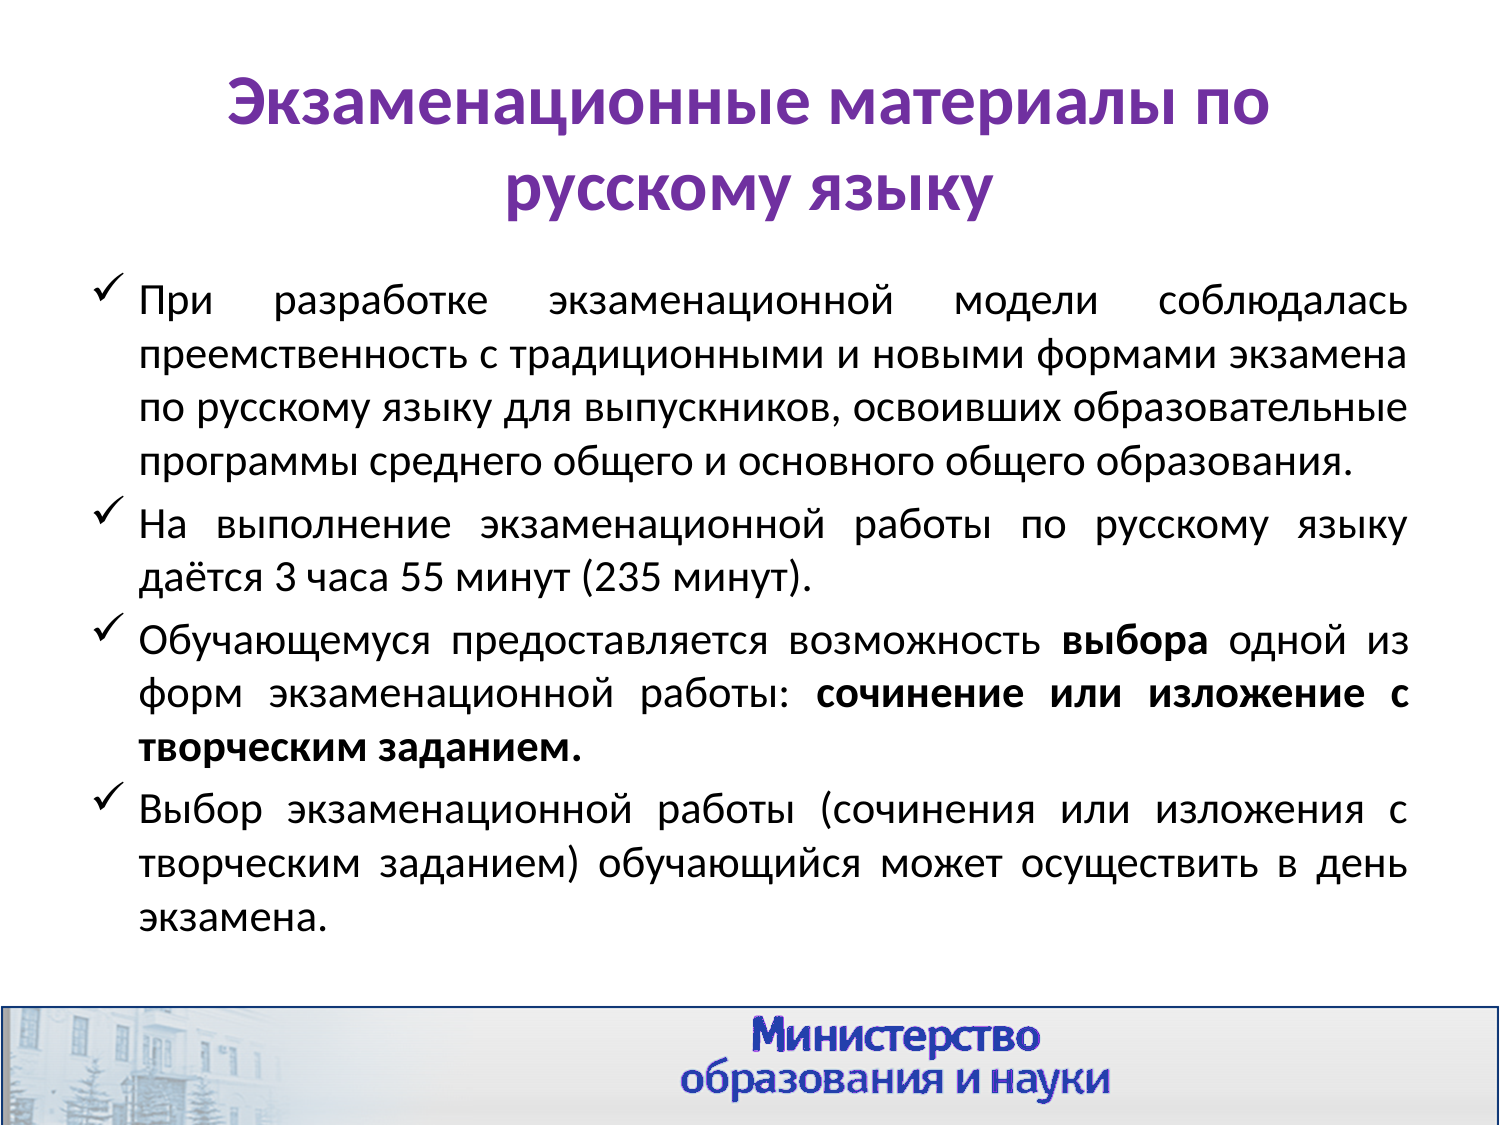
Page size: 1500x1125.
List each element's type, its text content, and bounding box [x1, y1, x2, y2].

picture [0, 1004, 1500, 1125]
title Экзаменационные материалы по русскому языку [75, 45, 1425, 233]
list При разработке экзаменационной модели соблюдалась преемственность с традиционными и новыми формами экзамена по русскому языку для выпускников, освоивших образовательные программы среднего общего и основного общего образования. На выполнение экзаменационной работы по русскому языку даётся 3 часа 55 минут (235 минут). Обучающемуся предоставляется возможность выбора одной из форм экзаменационной работы: сочинение или изложение с творческим заданием. Выбор экзаменационной работы (сочинения или изложения с творческим заданием) обучающийся может осуществить в день экзамена. [75, 262, 1425, 1003]
